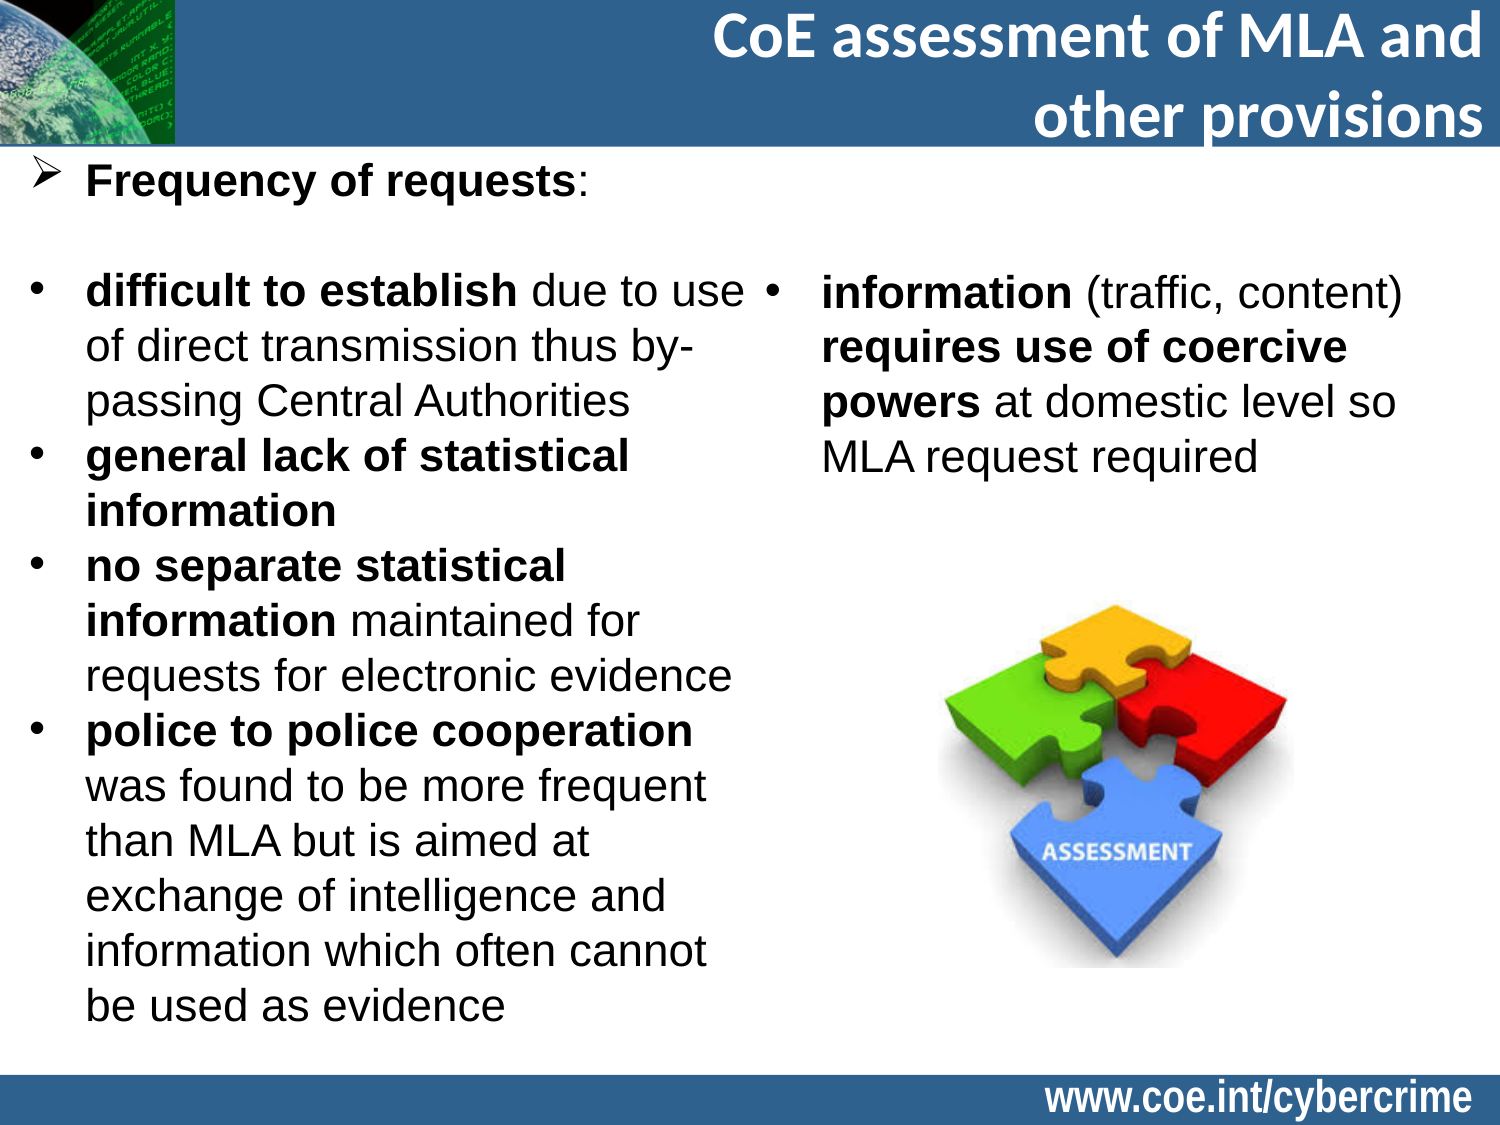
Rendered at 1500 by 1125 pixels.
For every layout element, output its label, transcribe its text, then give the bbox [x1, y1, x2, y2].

picture [0, 0, 175, 144]
text_box [0, 1073, 1030, 1125]
text_box CoE assessment of MLA and other provisions [179, 0, 1500, 149]
text_box information (traffic, content) requires use of coercive powers at domestic level so MLA request required [749, 254, 1500, 490]
picture [938, 600, 1294, 968]
text_box www.coe.int/cybercrime [1030, 1059, 1500, 1125]
text_box Frequency of requests: difficult to establish due to use of direct transmission thus by-passing Central Authorities general lack of statistical information no separate statistical information maintained for requests for electronic evidence police to police cooperation was found to be more frequent than MLA but is aimed at exchange of intelligence and information which often cannot be used as evidence [14, 143, 765, 1038]
